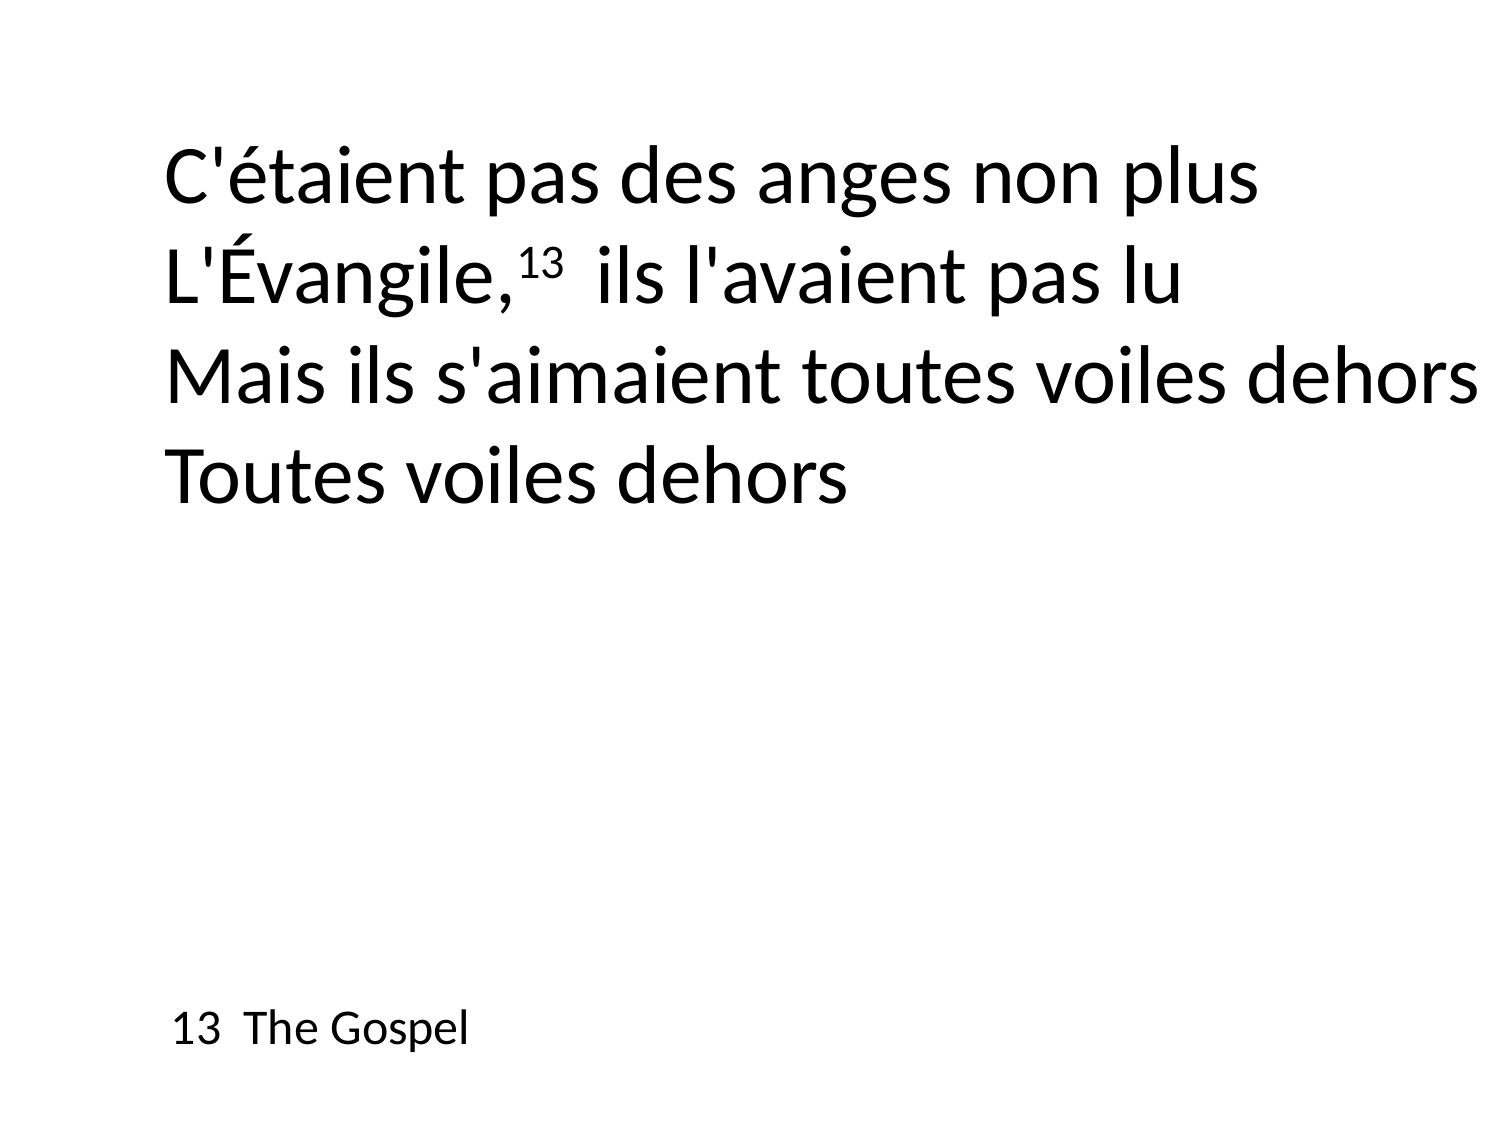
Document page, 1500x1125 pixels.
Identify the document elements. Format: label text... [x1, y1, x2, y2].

text_box 13 The Gospel [156, 986, 486, 1062]
text_box C'étaient pas des anges non plus L'Évangile,13 ils l'avaient pas lu Mais ils s'aimaient toutes voiles dehors Toutes voiles dehors [150, 112, 1500, 528]
